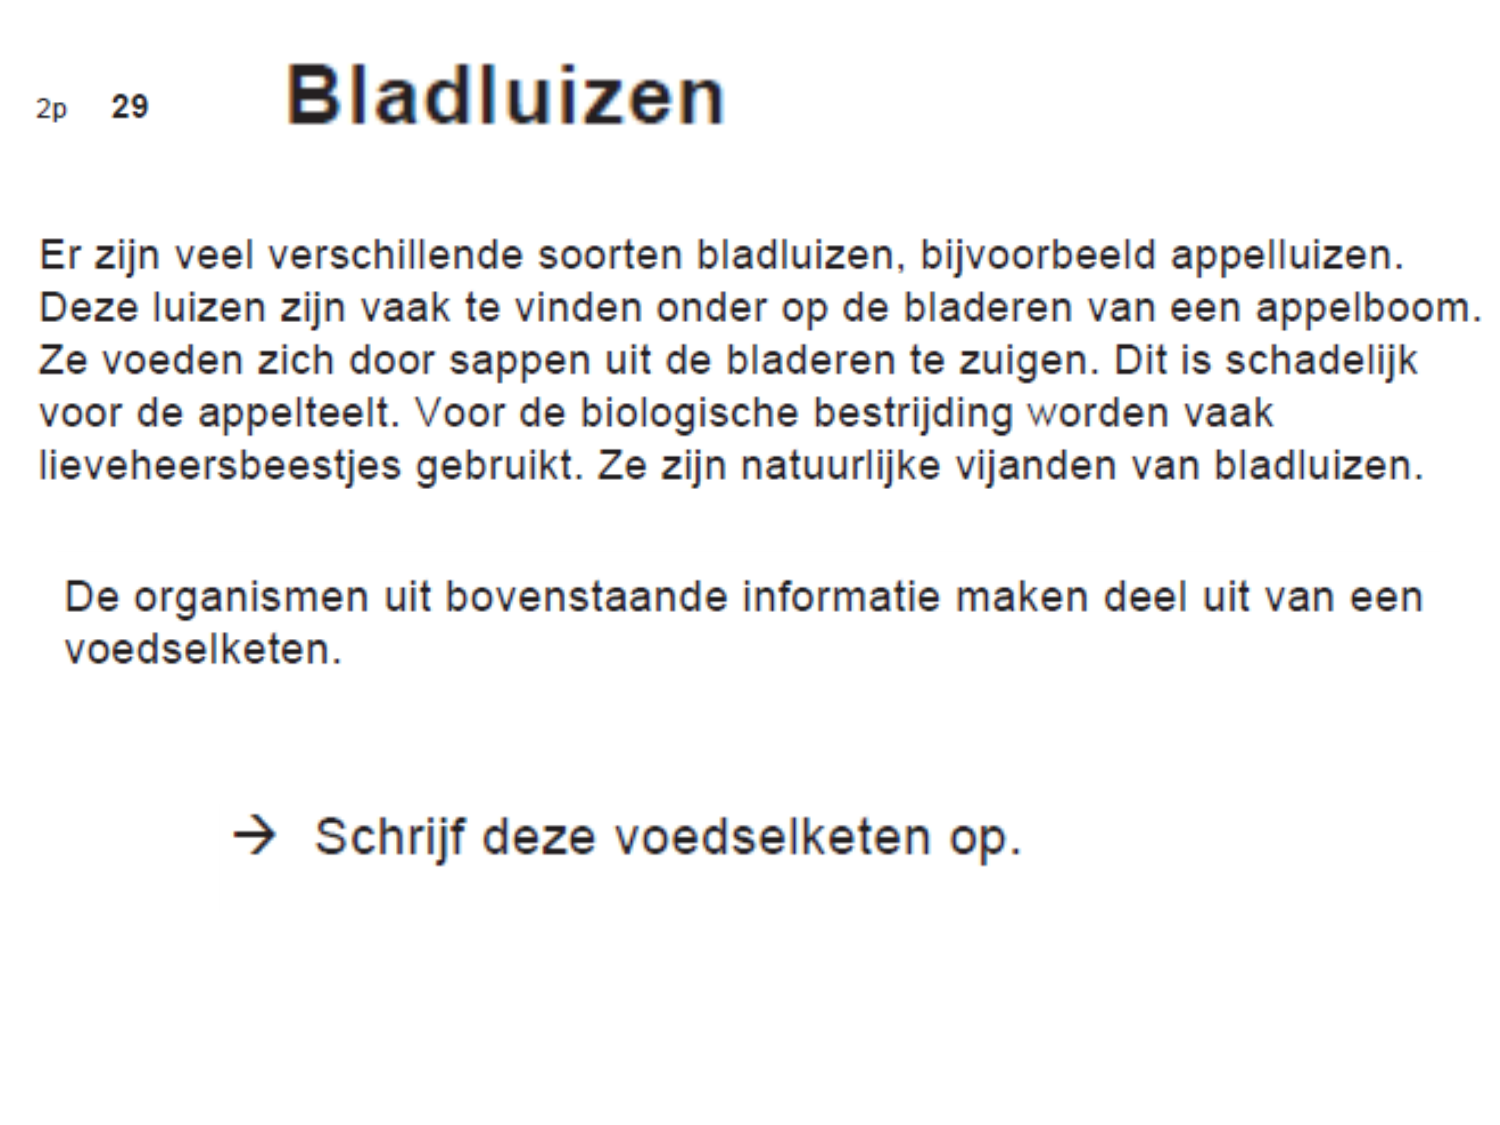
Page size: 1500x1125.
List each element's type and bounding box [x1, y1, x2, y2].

picture [25, 219, 1500, 505]
picture [29, 64, 160, 150]
picture [218, 804, 1030, 912]
picture [263, 30, 749, 150]
picture [56, 550, 1440, 669]
